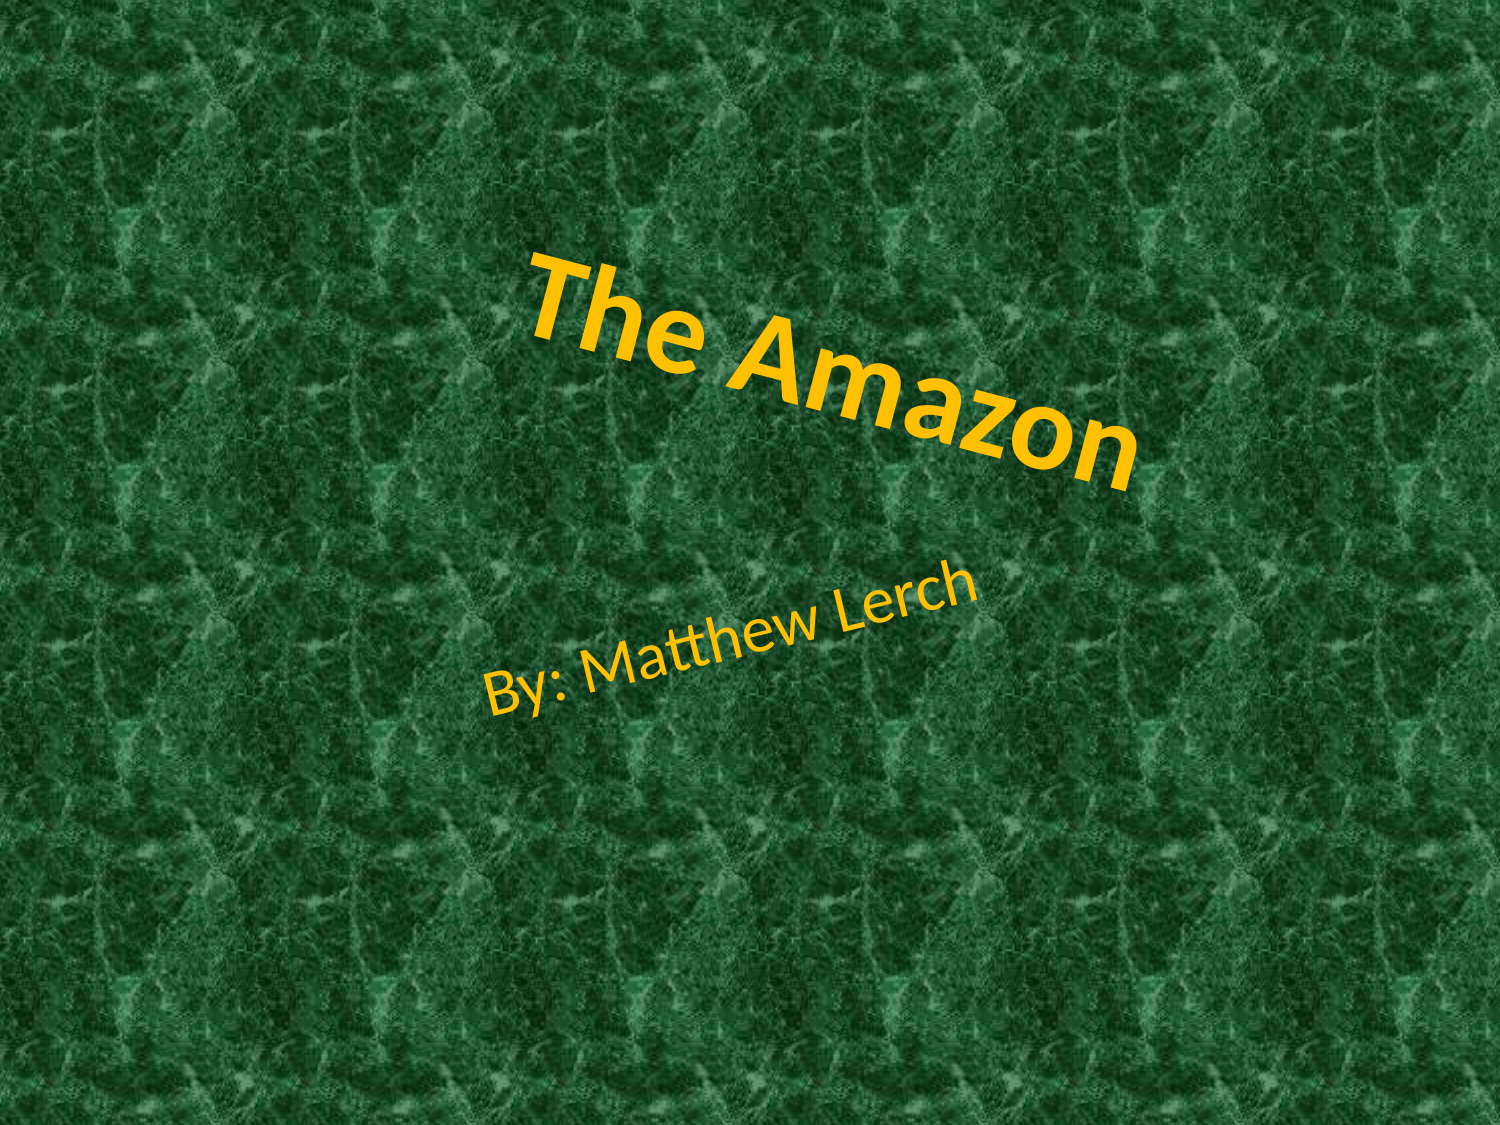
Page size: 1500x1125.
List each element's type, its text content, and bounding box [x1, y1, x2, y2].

subtitle By: Matthew Lerch [207, 506, 1265, 858]
picture [0, 0, 1500, 1125]
text_box The Amazon [361, 164, 1310, 564]
